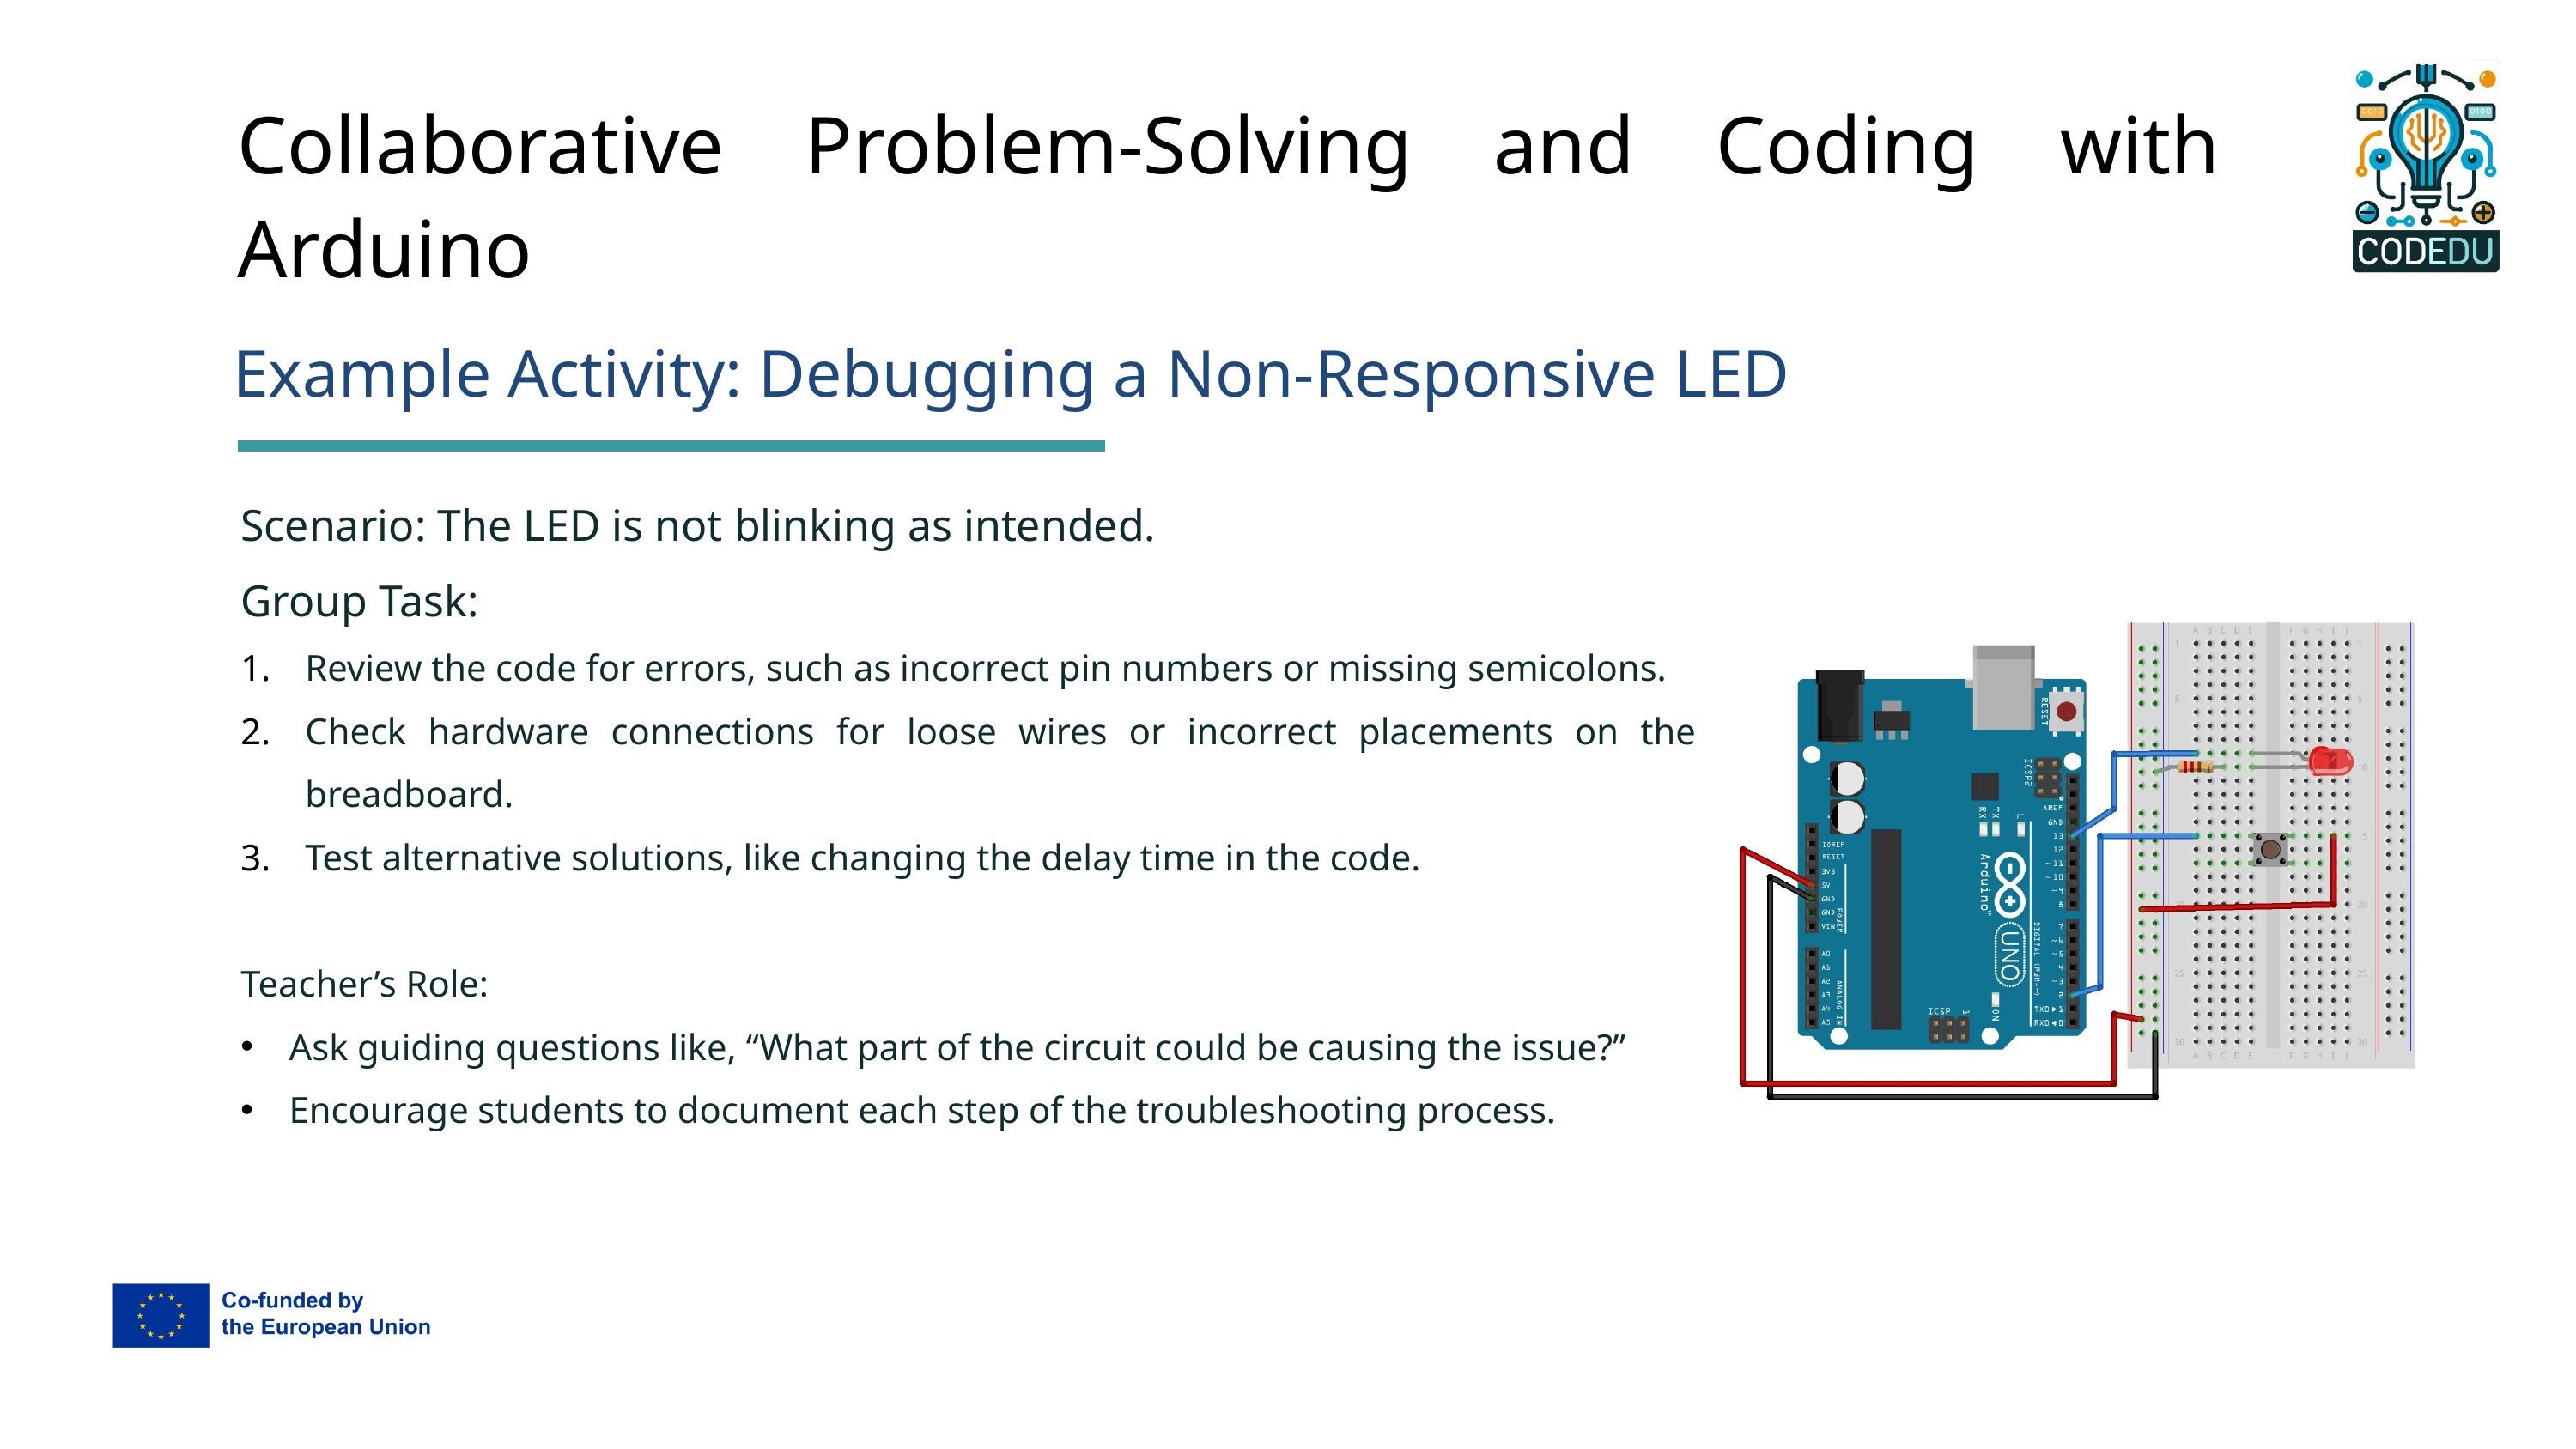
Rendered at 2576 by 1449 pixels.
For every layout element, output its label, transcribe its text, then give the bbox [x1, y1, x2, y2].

picture [1735, 621, 2415, 1106]
text_box [107, 1278, 443, 1353]
text_box Scenario: The LED is not blinking as intended. Group Task: Review the code for errors, such as incorrect pin numbers or missing semicolons. Check hardware connections for loose wires or incorrect placements on the breadboard. Test alternative solutions, like changing the delay time in the code. Teacher’s Role: Ask guiding questions like, “What part of the circuit could be causing the issue?” Encourage students to document each step of the troubleshooting process. [240, 474, 1697, 724]
text_box Scenario: The LED is not blinking as intended. Group Task: Review the code for errors, such as incorrect pin numbers or missing semicolons. Check hardware connections for loose wires or incorrect placements on the breadboard. Test alternative solutions, like changing the delay time in the code. Teacher’s Role: Ask guiding questions like, “What part of the circuit could be causing the issue?” Encourage students to document each step of the troubleshooting process. [240, 724, 1697, 1131]
picture [2221, 0, 2576, 395]
text_box Collaborative Problem-Solving and Coding with Arduino [237, 85, 2217, 294]
text_box Example Activity: Debugging a Non-Responsive LED [233, 296, 2387, 410]
